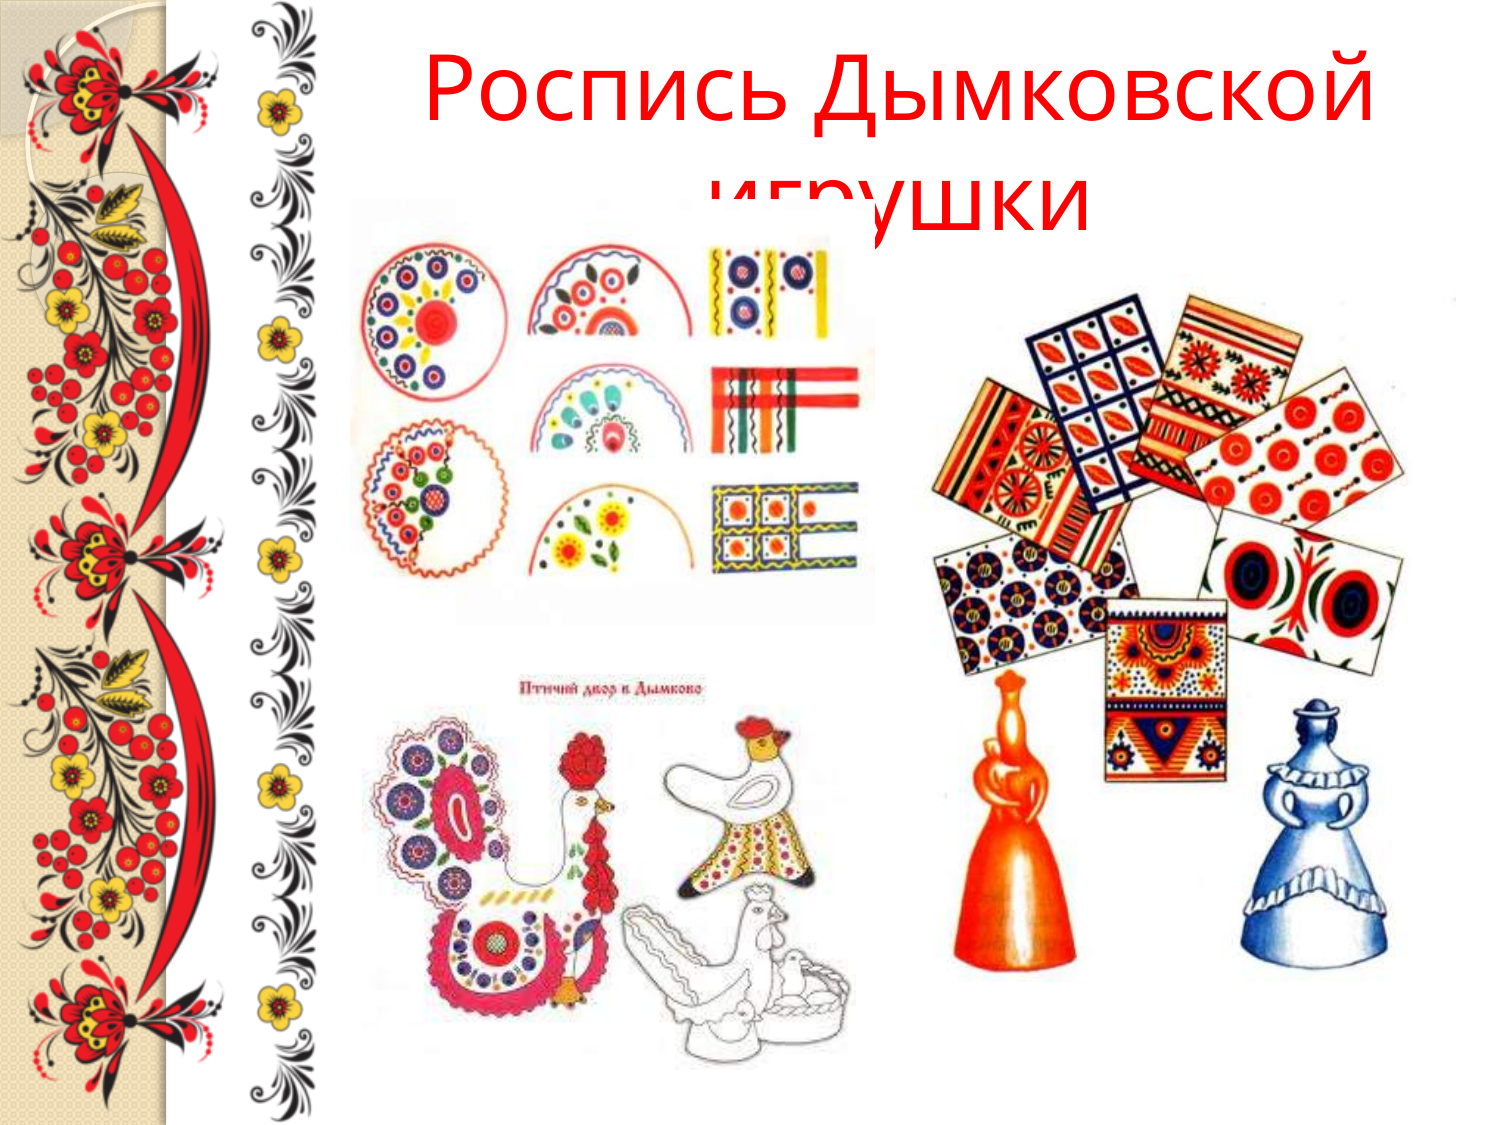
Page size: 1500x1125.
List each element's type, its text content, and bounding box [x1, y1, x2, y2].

picture [0, 0, 319, 1125]
title Роспись Дымковской игрушки [337, 45, 1463, 233]
picture [362, 674, 856, 1070]
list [349, 199, 876, 626]
picture [912, 274, 1457, 983]
